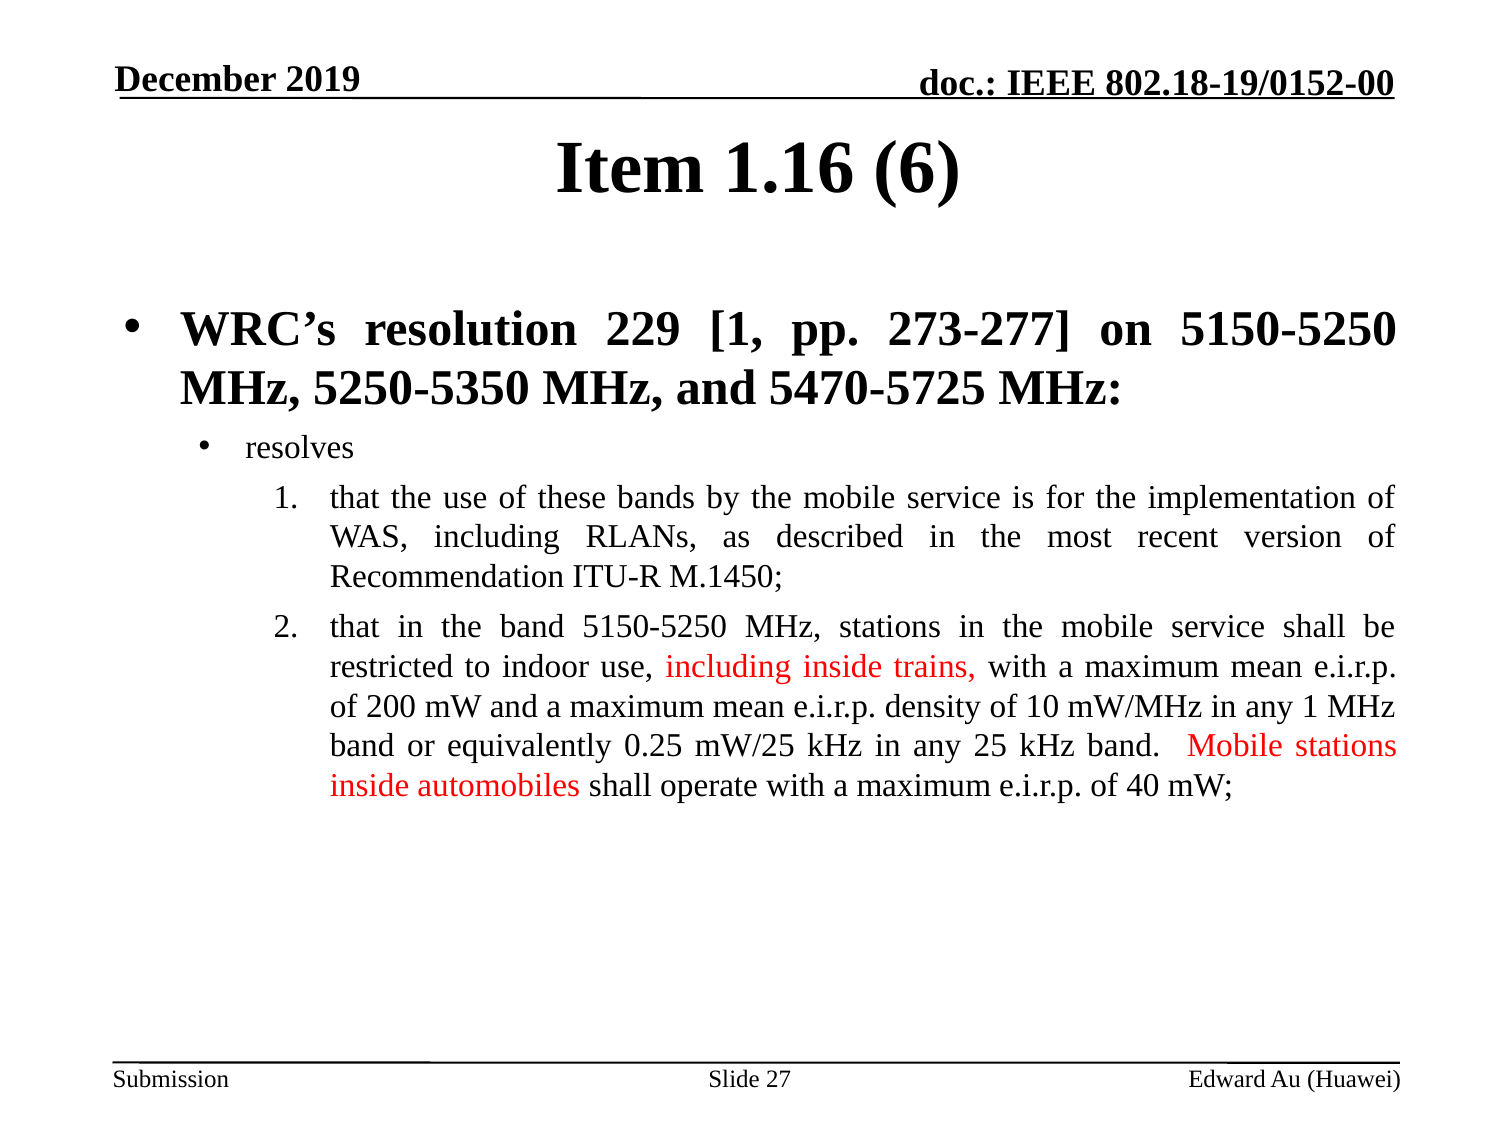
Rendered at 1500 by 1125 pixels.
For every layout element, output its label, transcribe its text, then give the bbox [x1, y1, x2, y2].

footer Edward Au (Huawei) [902, 1061, 1402, 1093]
slide_number Slide 27 [699, 1061, 800, 1123]
list WRC’s resolution 229 [1, pp. 273-277] on 5150-5250 MHz, 5250-5350 MHz, and 5470-5725 MHz: resolves that the use of these bands by the mobile service is for the implementation of WAS, including RLANs, as described in the most recent version of Recommendation ITU-R M.1450; that in the band 5150-5250 MHz, stations in the mobile service shall be restricted to indoor use, including inside trains, with a maximum mean e.i.r.p. of 200 mW and a maximum mean e.i.r.p. density of 10 mW/MHz in any 1 MHz band or equivalently 0.25 mW/25 kHz in any 25 kHz band. Mobile stations inside automobiles shall operate with a maximum e.i.r.p. of 40 mW; [108, 287, 1413, 951]
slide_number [114, 54, 493, 100]
title Item 1.16 (6) [120, 99, 1396, 226]
